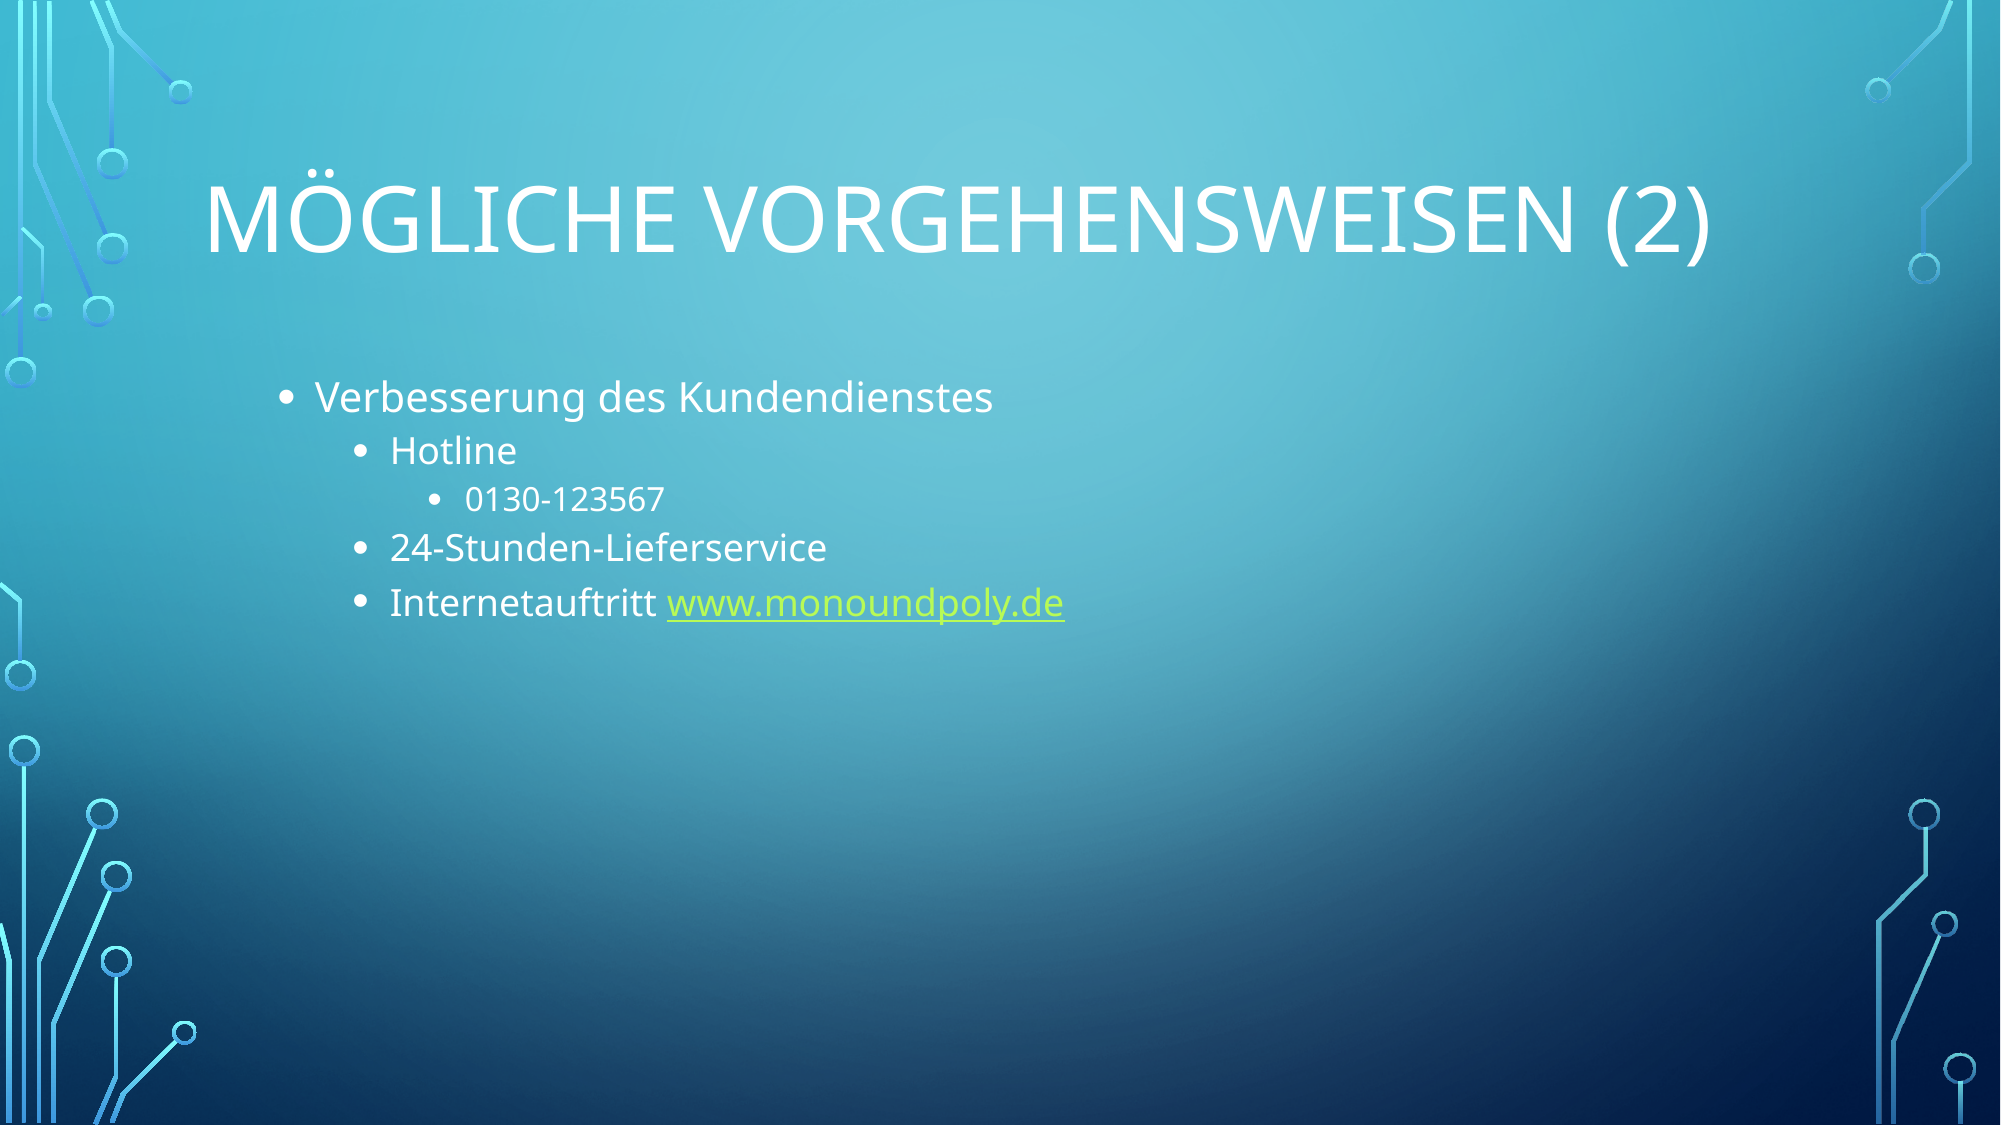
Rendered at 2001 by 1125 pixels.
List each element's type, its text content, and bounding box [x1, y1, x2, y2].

list Verbesserung des Kundendienstes Hotline 0130-123567 24-Stunden-Lieferservice Internetauftritt www.monoundpoly.de [187, 369, 1813, 950]
title Mögliche Vorgehensweisen (2) [187, 101, 1813, 344]
